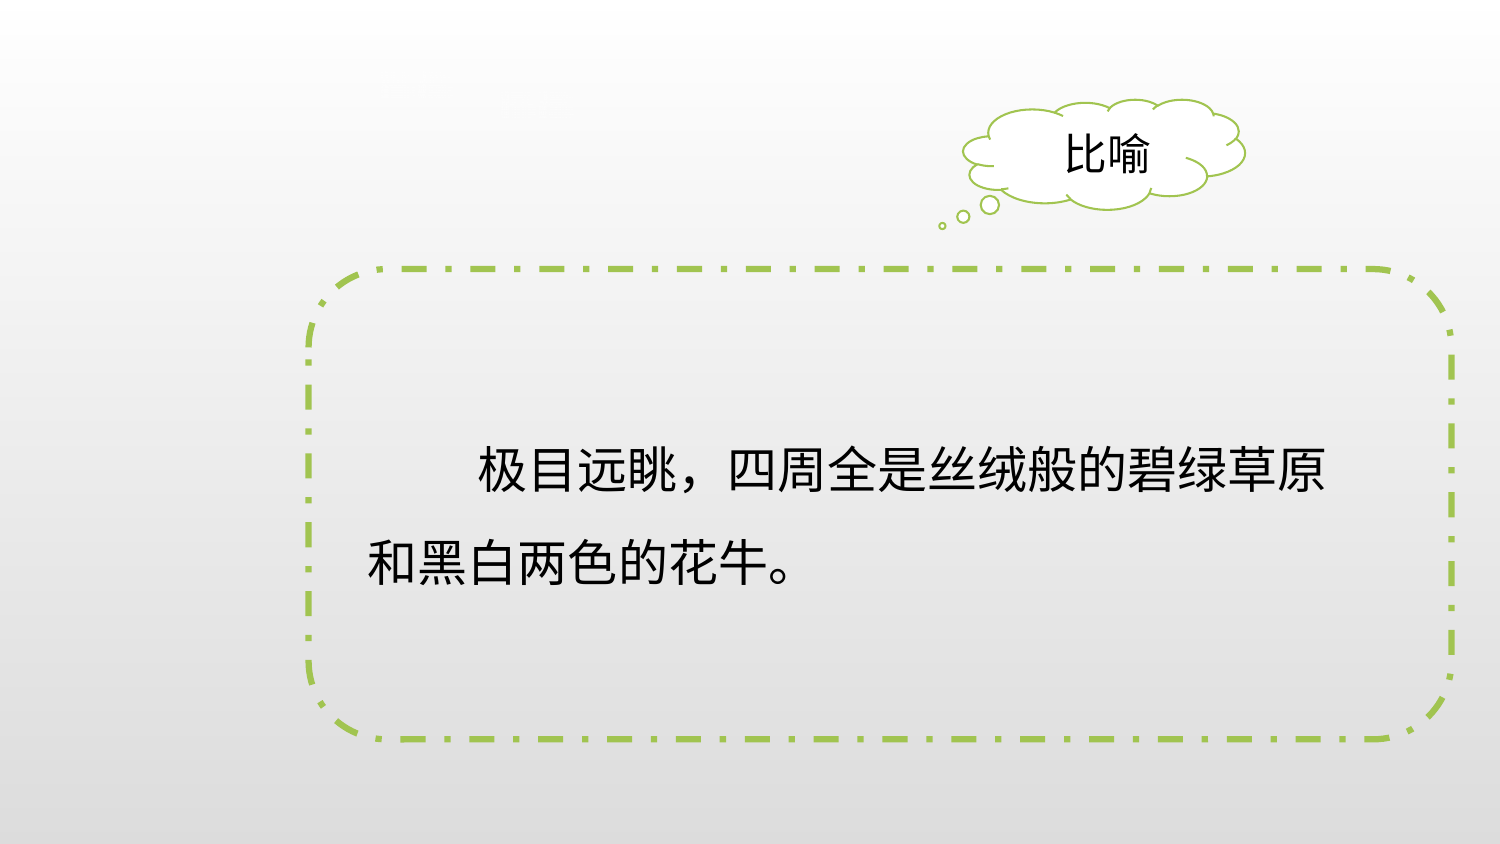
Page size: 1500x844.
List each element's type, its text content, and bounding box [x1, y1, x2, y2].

text_box [961, 98, 1247, 211]
text_box [956, 209, 971, 224]
text_box [938, 221, 947, 231]
text_box [979, 194, 1001, 216]
text_box 比喻 [1052, 120, 1203, 185]
text_box [307, 268, 1453, 741]
